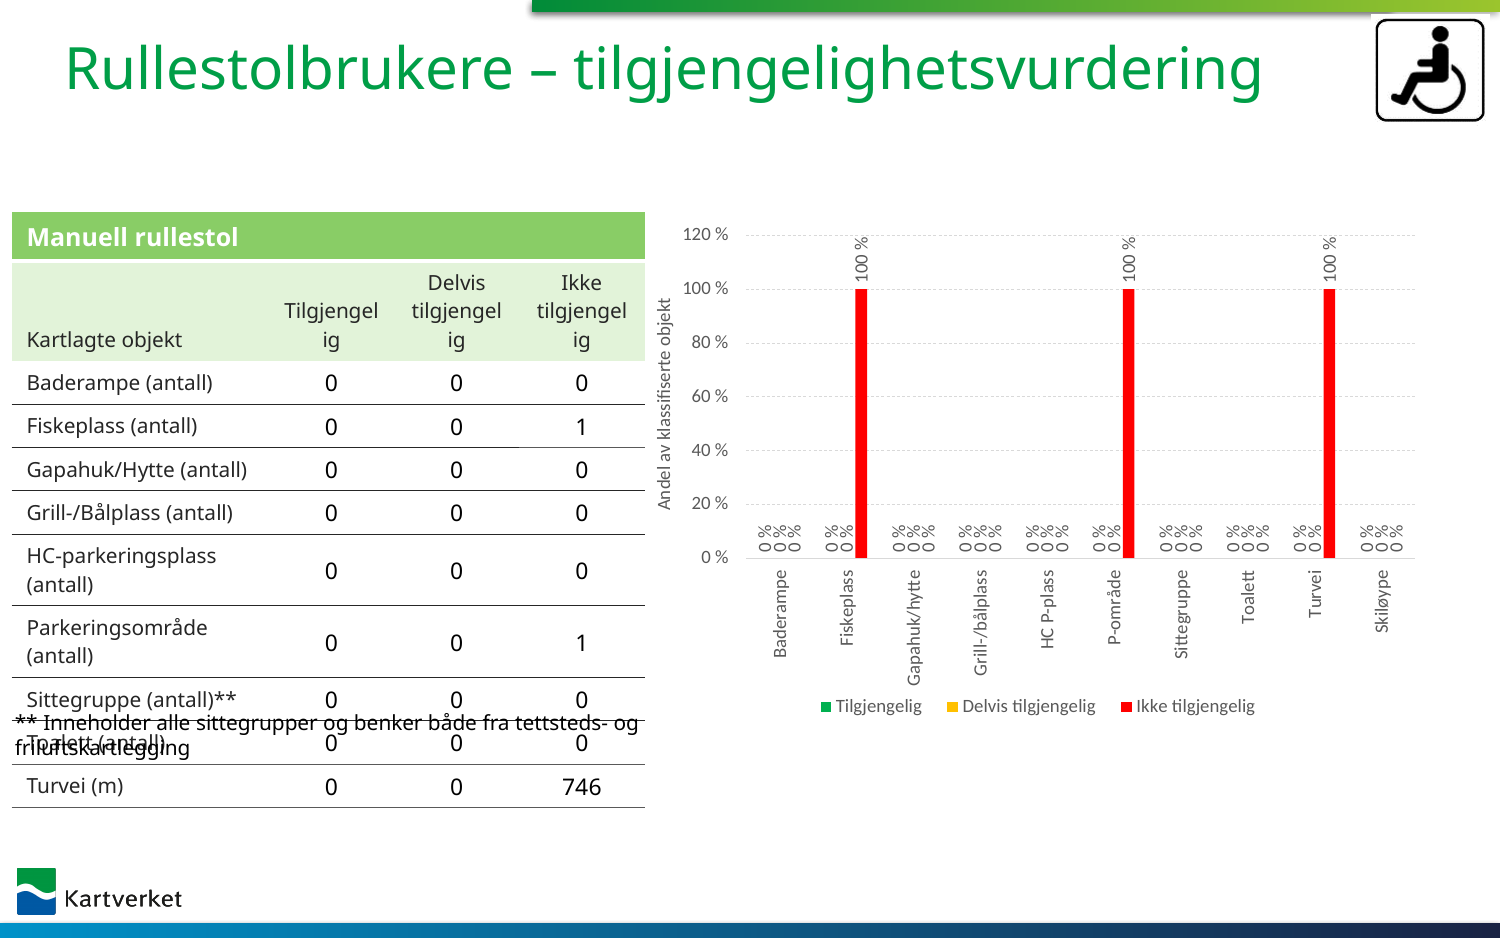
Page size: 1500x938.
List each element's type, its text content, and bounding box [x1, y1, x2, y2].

table_cell HC-parkeringsplass (antall) [12, 535, 269, 605]
table_cell 0 [519, 678, 638, 702]
table_cell 0 [269, 491, 394, 534]
text_box ** Inneholder alle sittegrupper og benker både fra tettsteds- og friluftskartlegging [0, 702, 745, 768]
table_cell 0 [269, 678, 394, 702]
table_cell 0 [394, 678, 519, 702]
picture [1371, 13, 1491, 127]
table_cell 0 [519, 491, 638, 534]
table_cell 0 [269, 768, 394, 807]
table_cell Fiskeplass (antall) [12, 405, 269, 447]
table_cell 0 [394, 535, 519, 605]
text_box Rullestolbrukere – tilgjengelighetsvurdering [49, 12, 1372, 109]
table_cell 1 [519, 405, 638, 447]
table_cell 0 [519, 448, 638, 490]
table_header Manuell rullestol [12, 212, 645, 259]
table_cell 746 [519, 768, 645, 807]
table_cell Baderampe (antall) [12, 361, 269, 404]
table_cell 0 [269, 448, 394, 490]
table_cell Grill-/Bålplass (antall) [12, 491, 269, 534]
table_cell 0 [394, 768, 519, 807]
table_cell Parkeringsområde (antall) [12, 606, 269, 677]
table_cell 1 [519, 606, 638, 677]
table_cell Sittegruppe (antall)** [12, 678, 269, 702]
table_cell Kartlagte objekt [12, 263, 269, 361]
table_cell 0 [269, 606, 394, 677]
table_cell Turvei (m) [12, 768, 269, 807]
table_cell 0 [269, 361, 394, 404]
table_cell 0 [519, 535, 638, 605]
table_cell 0 [394, 606, 519, 677]
table_cell Gapahuk/Hytte (antall) [12, 448, 269, 490]
picture [643, 218, 1426, 728]
table_cell 0 [394, 491, 519, 534]
table_cell Ikke tilgjengelig [519, 263, 638, 361]
table_cell Delvis tilgjengelig [394, 263, 519, 361]
table_cell 0 [394, 405, 519, 447]
table_cell 0 [394, 448, 519, 490]
table_cell Tilgjengelig [269, 263, 394, 361]
table_cell 0 [394, 361, 519, 404]
table_cell 0 [519, 361, 638, 404]
table_cell 0 [269, 405, 394, 447]
table_cell 0 [269, 535, 394, 605]
